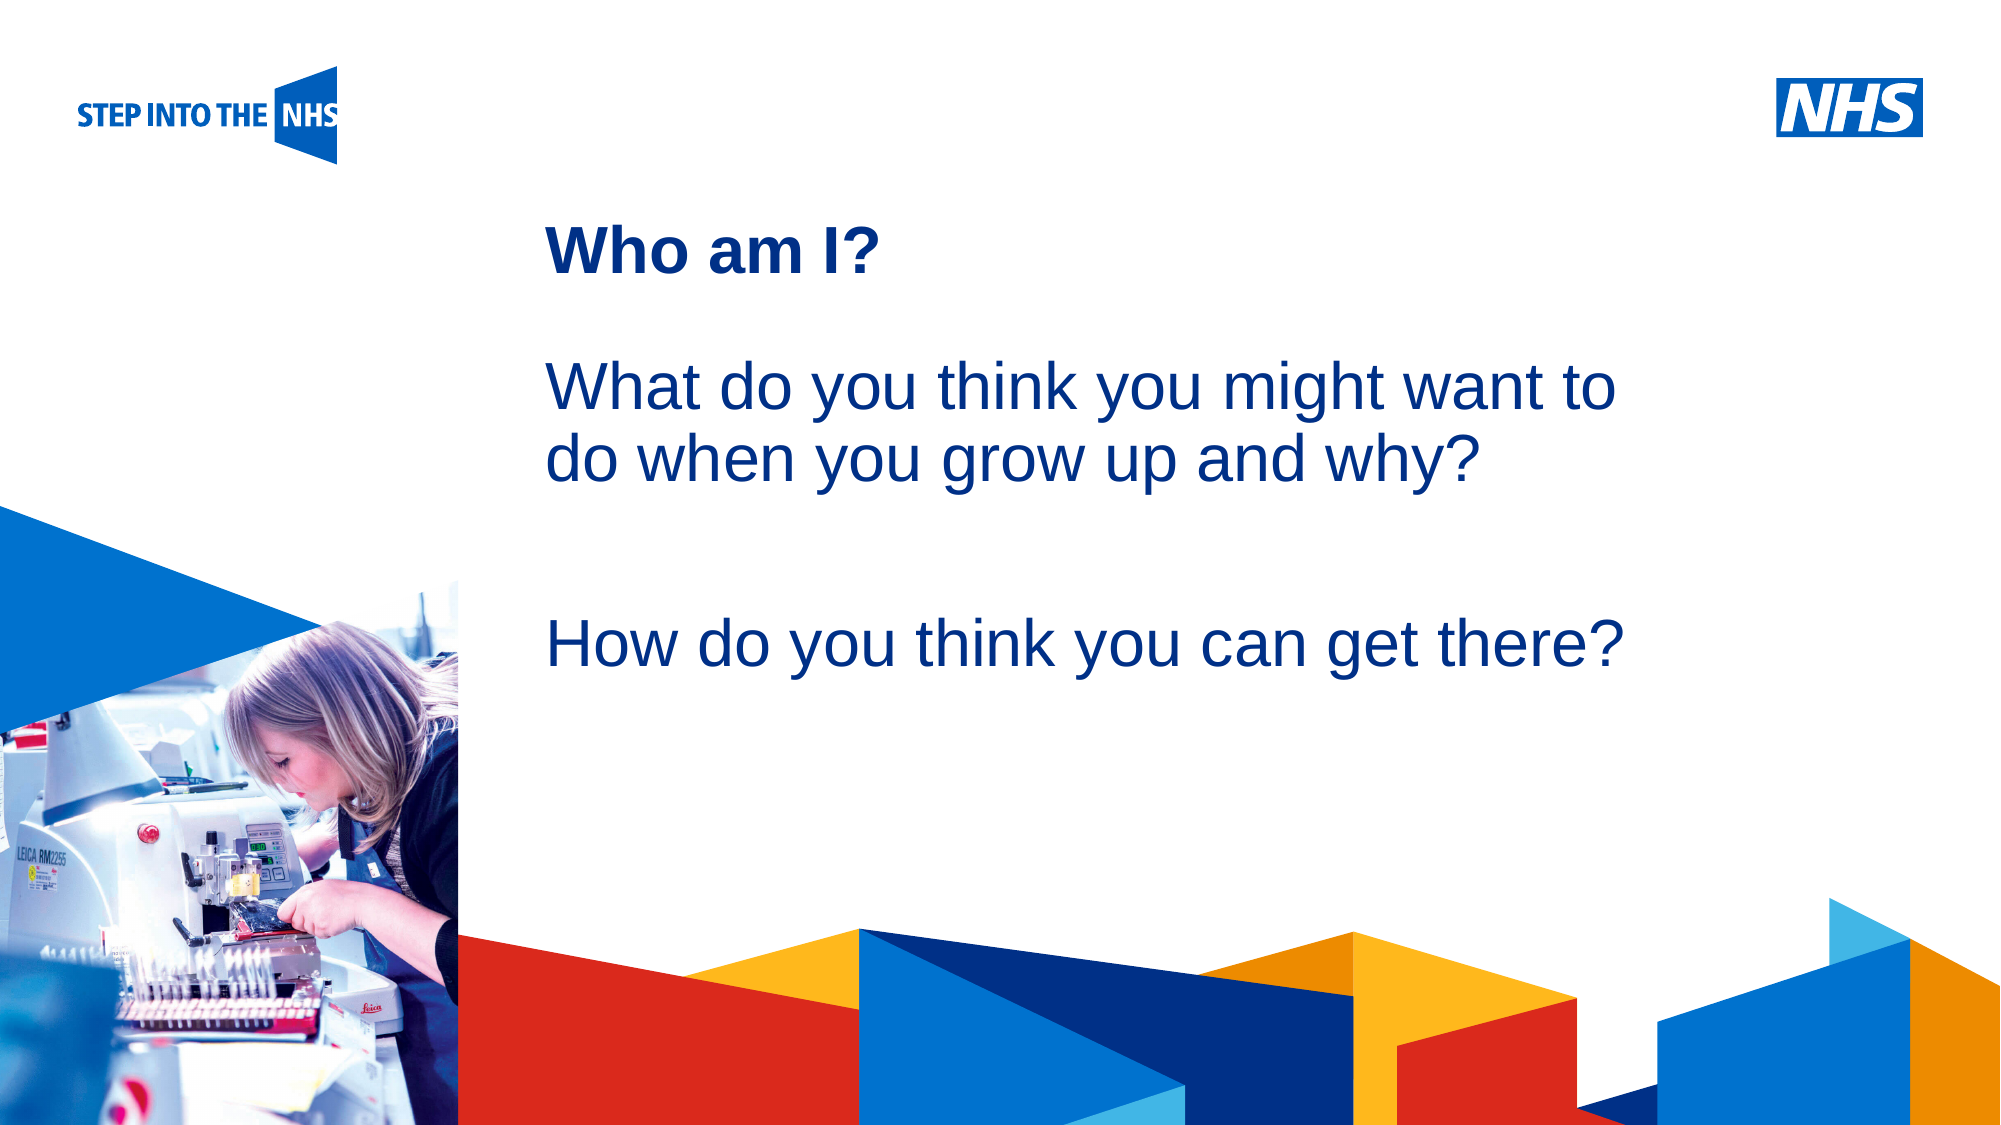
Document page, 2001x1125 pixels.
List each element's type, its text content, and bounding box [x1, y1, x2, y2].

picture [0, 580, 459, 1125]
title Who am I? [545, 216, 1812, 307]
list What do you think you might want to do when you grow up and why? How do you think you can get there? [545, 351, 1767, 898]
